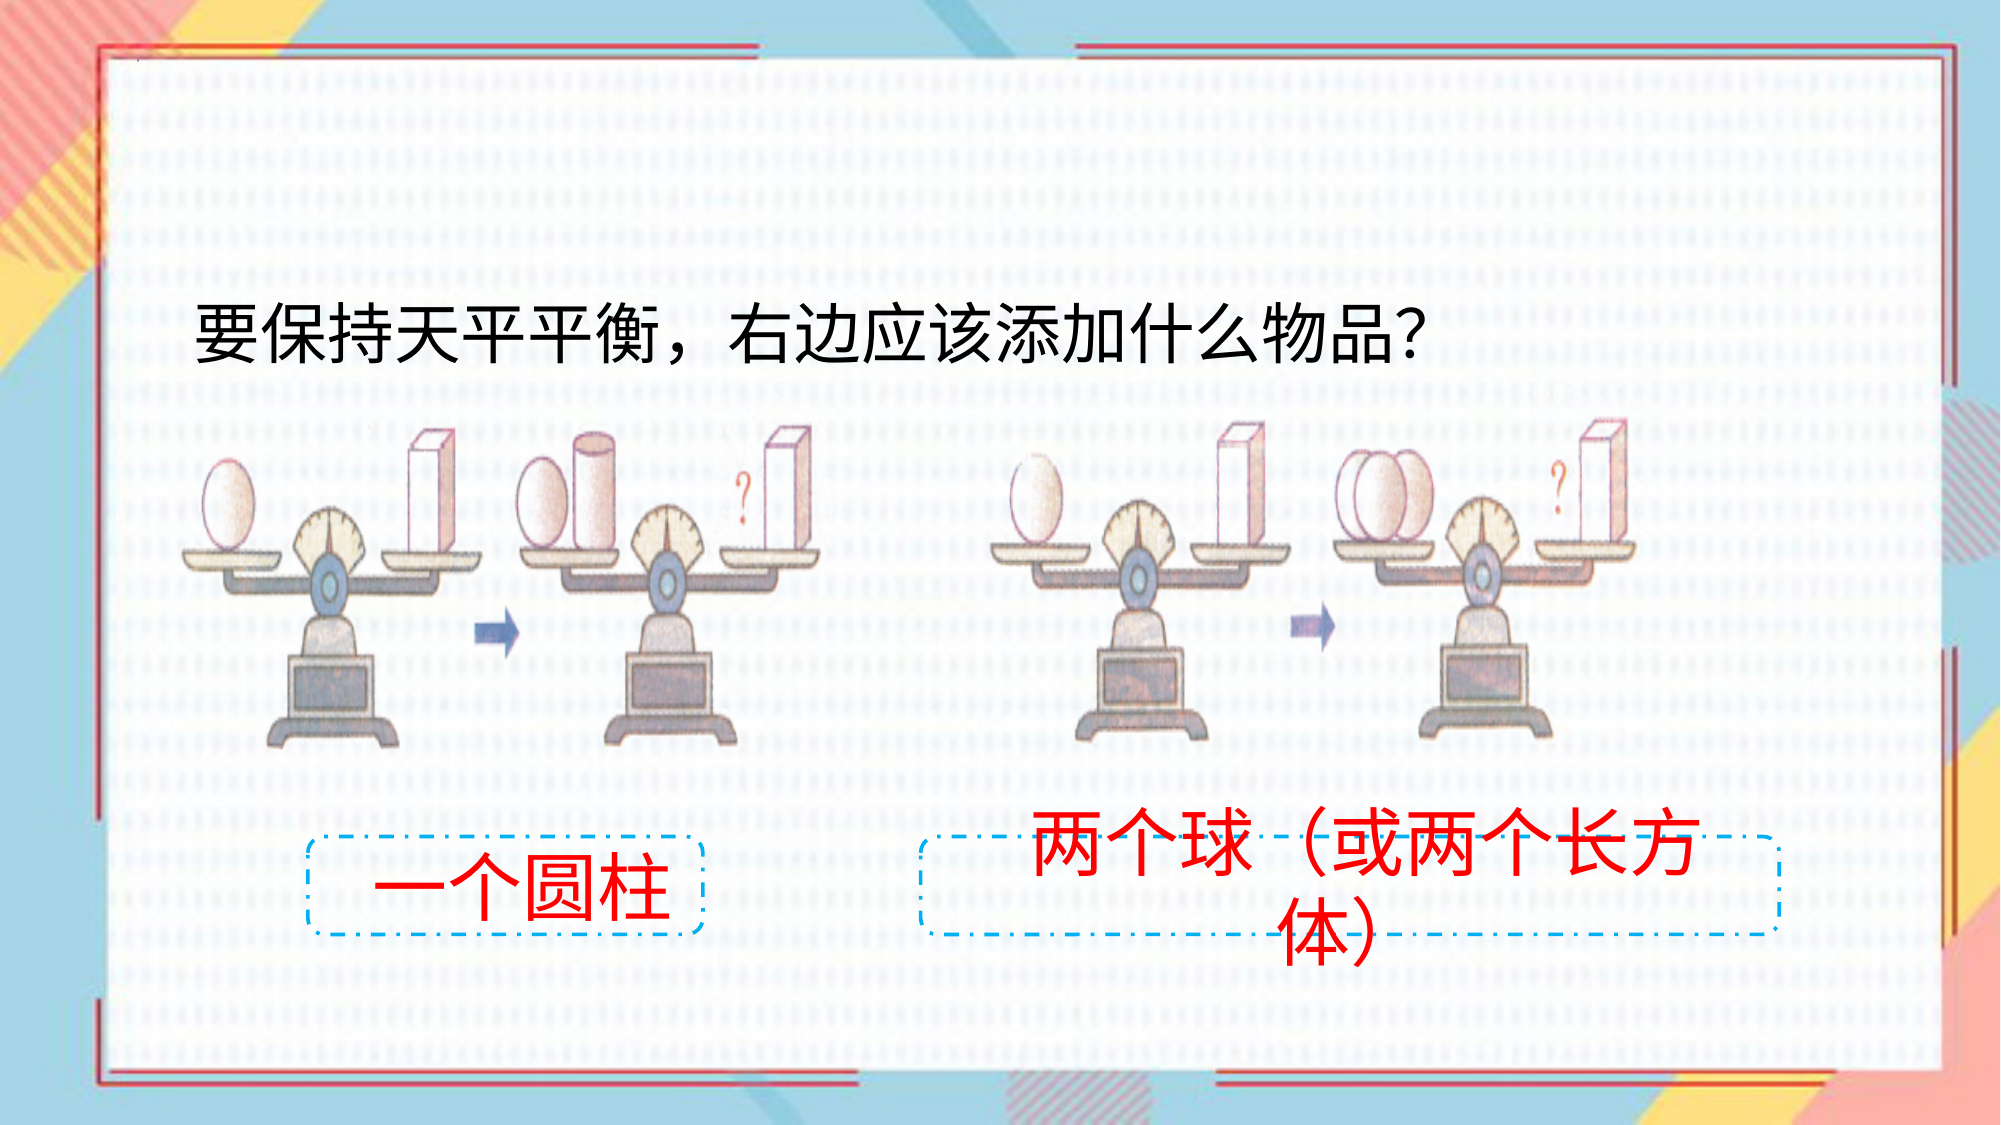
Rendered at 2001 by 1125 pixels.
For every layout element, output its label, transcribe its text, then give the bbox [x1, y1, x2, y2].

picture [0, 0, 2001, 1125]
text_box 要保持天平平衡，右边应该添加什么物品？ [178, 244, 1509, 335]
text_box 两个球（或两个长方体） [919, 835, 1781, 936]
text_box 一个圆柱 [306, 835, 704, 936]
